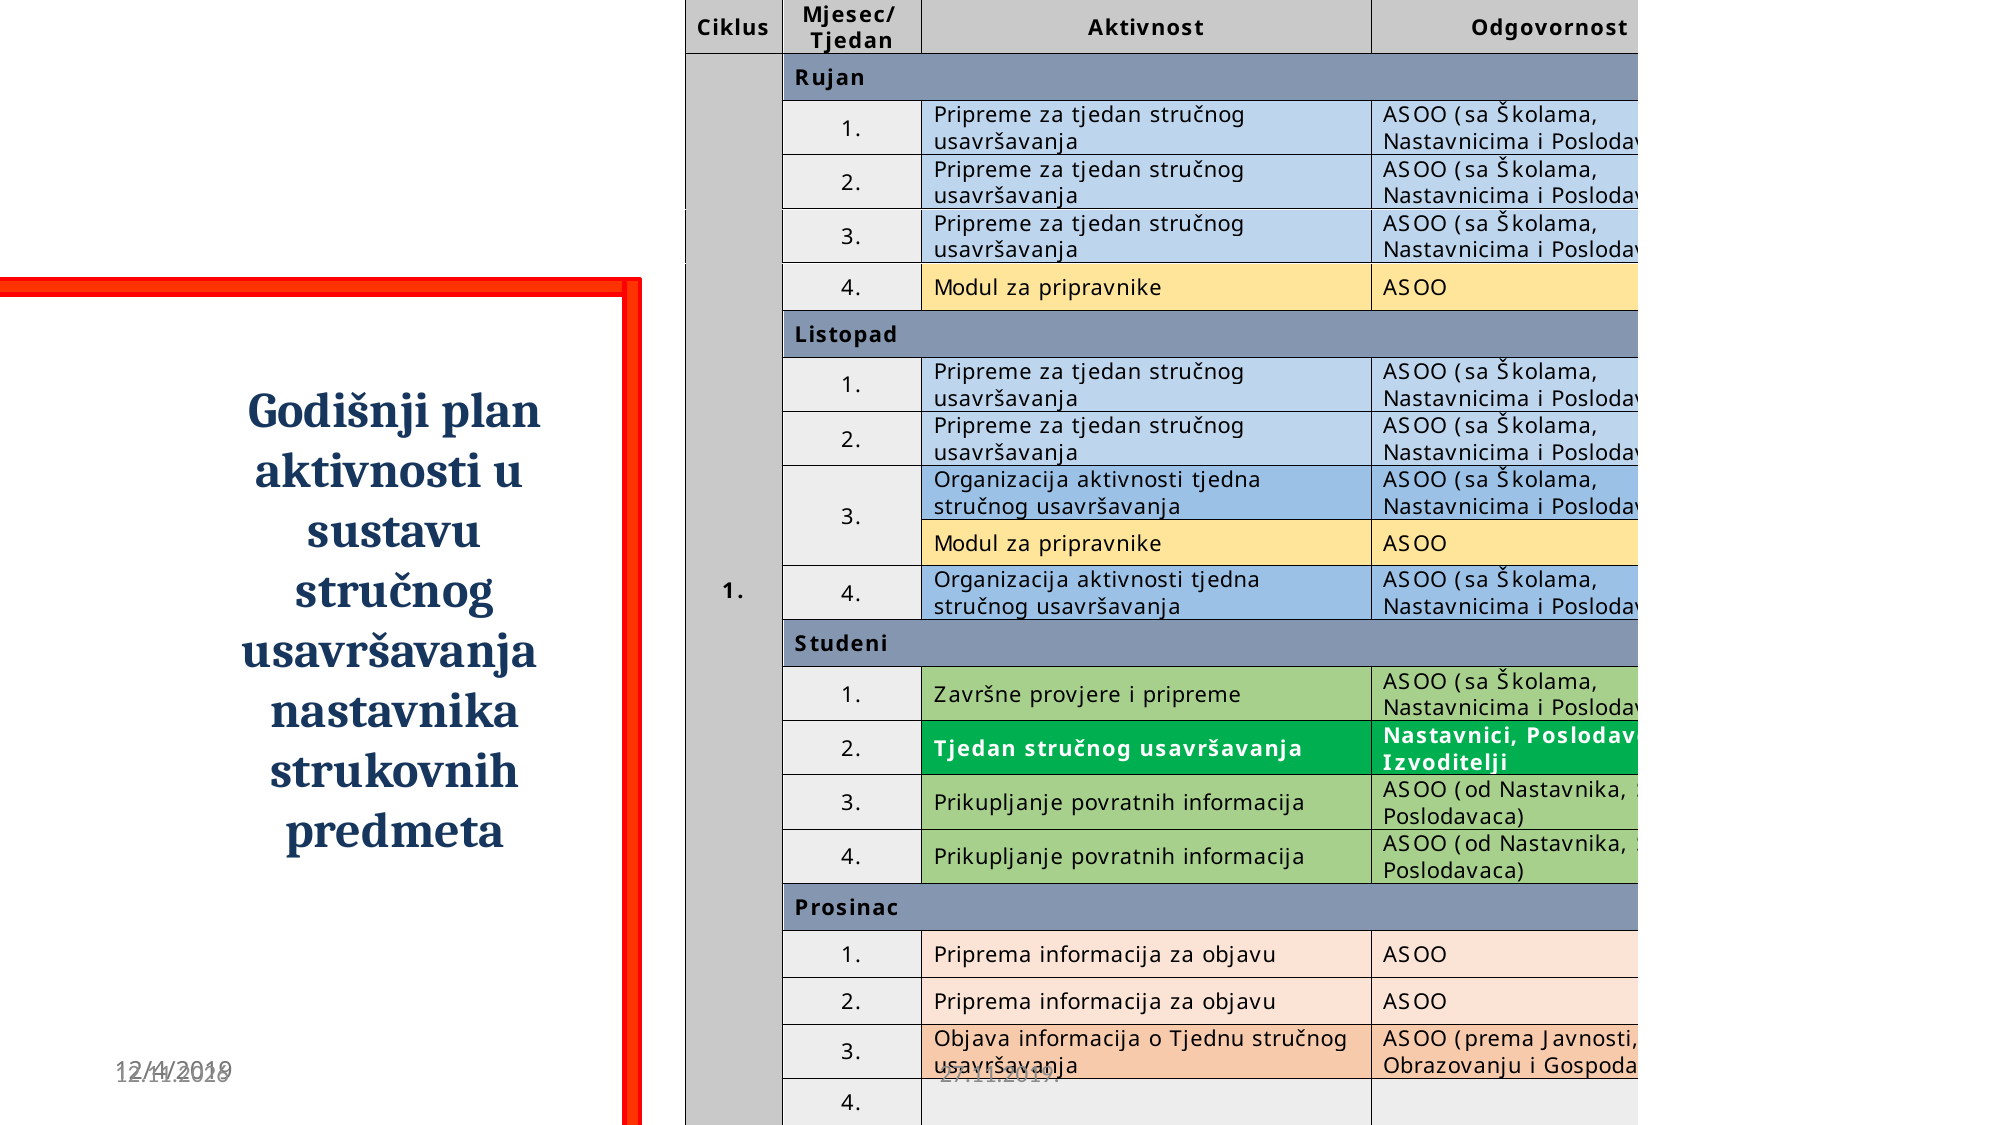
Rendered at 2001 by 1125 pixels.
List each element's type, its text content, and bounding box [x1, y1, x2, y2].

text_box Godišnji plan aktivnosti u sustavu stručnog usavršavanja nastavnika strukovnih predmeta [202, 373, 588, 863]
text_box [0, 277, 622, 297]
text_box [622, 277, 640, 1125]
picture [645, 0, 1639, 1125]
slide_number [99, 1042, 567, 1103]
